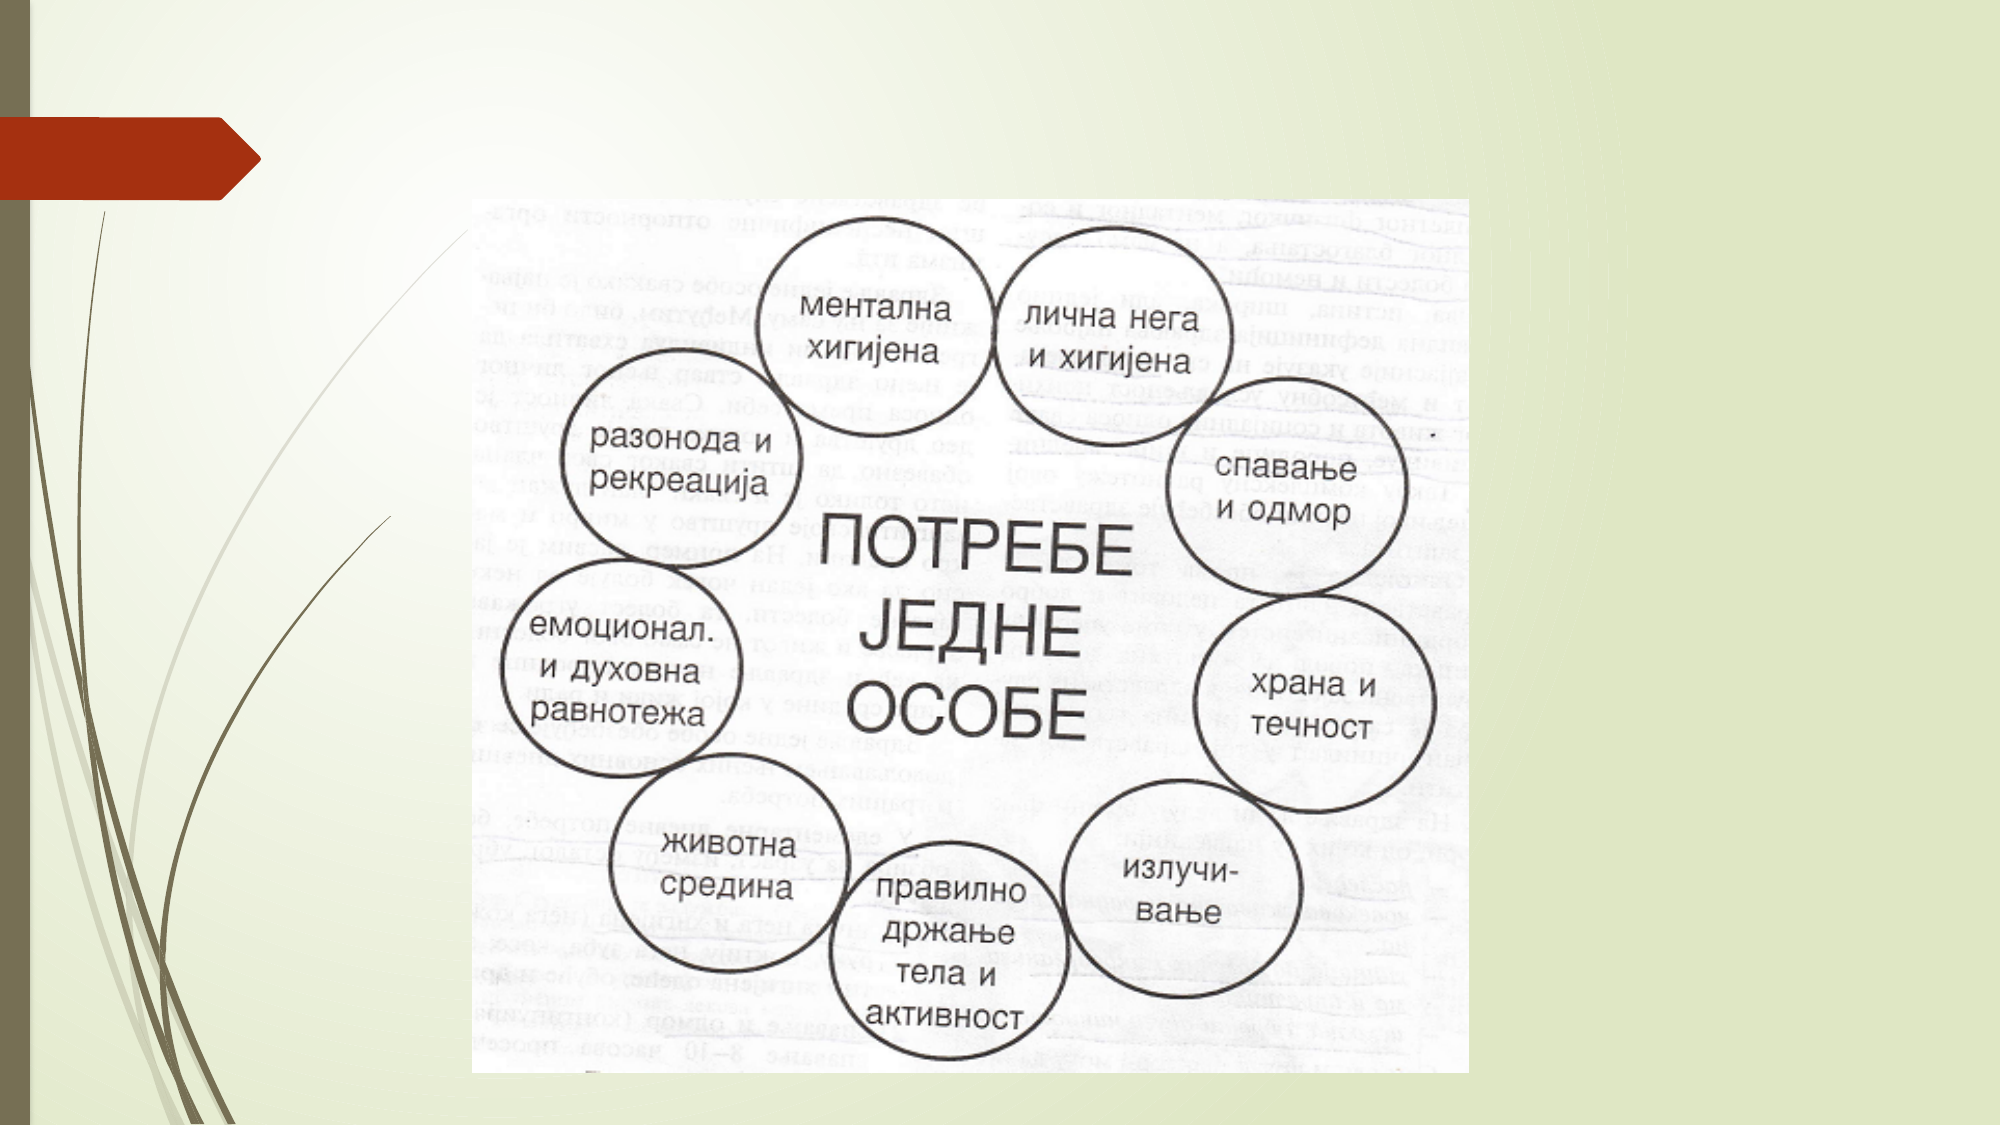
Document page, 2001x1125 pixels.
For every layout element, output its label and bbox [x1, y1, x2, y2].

picture [472, 199, 1469, 1073]
